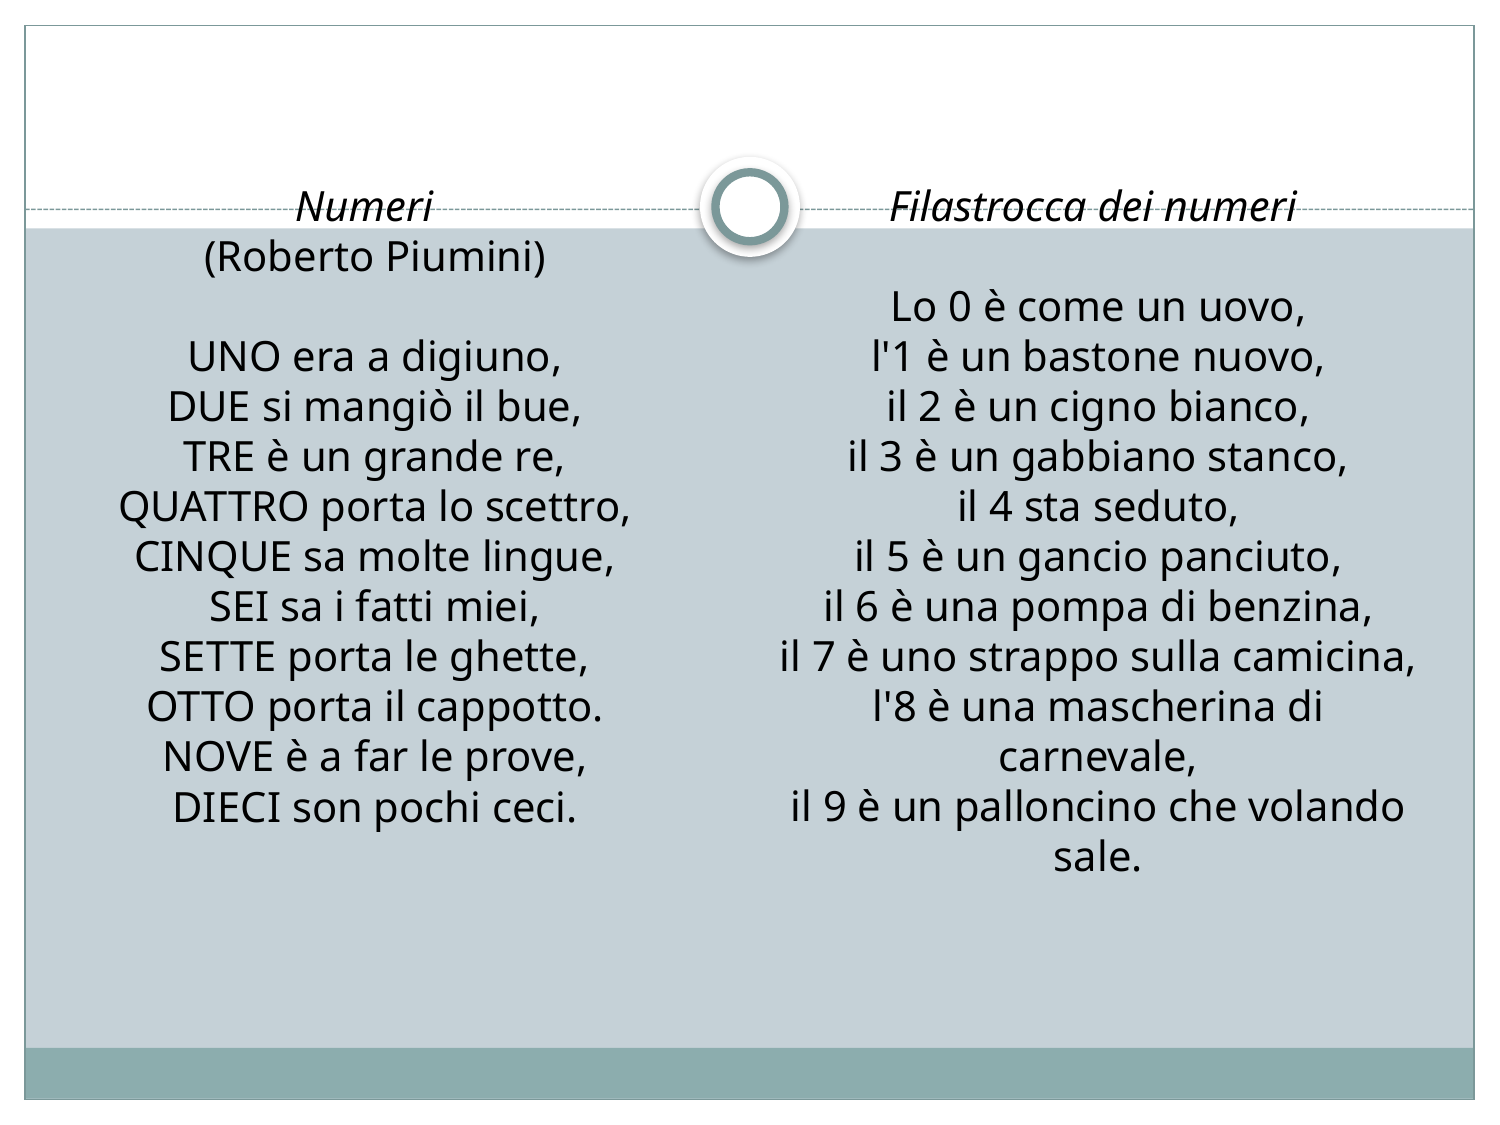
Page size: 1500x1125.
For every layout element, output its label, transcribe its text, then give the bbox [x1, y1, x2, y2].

text_box Numeri (Roberto Piumini) UNO era a digiuno, DUE si mangiò il bue, TRE è un grande re, QUATTRO porta lo scettro, CINQUE sa molte lingue, SEI sa i fatti miei, SETTE porta le ghette, OTTO porta il cappotto. NOVE è a far le prove, DIECI son pochi ceci. [0, 172, 750, 838]
text_box Filastrocca dei numeri Lo 0 è come un uovo, l'1 è un bastone nuovo, il 2 è un cigno bianco, il 3 è un gabbiano stanco, il 4 sta seduto, il 5 è un gancio panciuto, il 6 è una pompa di benzina, il 7 è uno strappo sulla camicina, l'8 è una mascherina di carnevale, il 9 è un palloncino che volando sale. [761, 172, 1436, 888]
